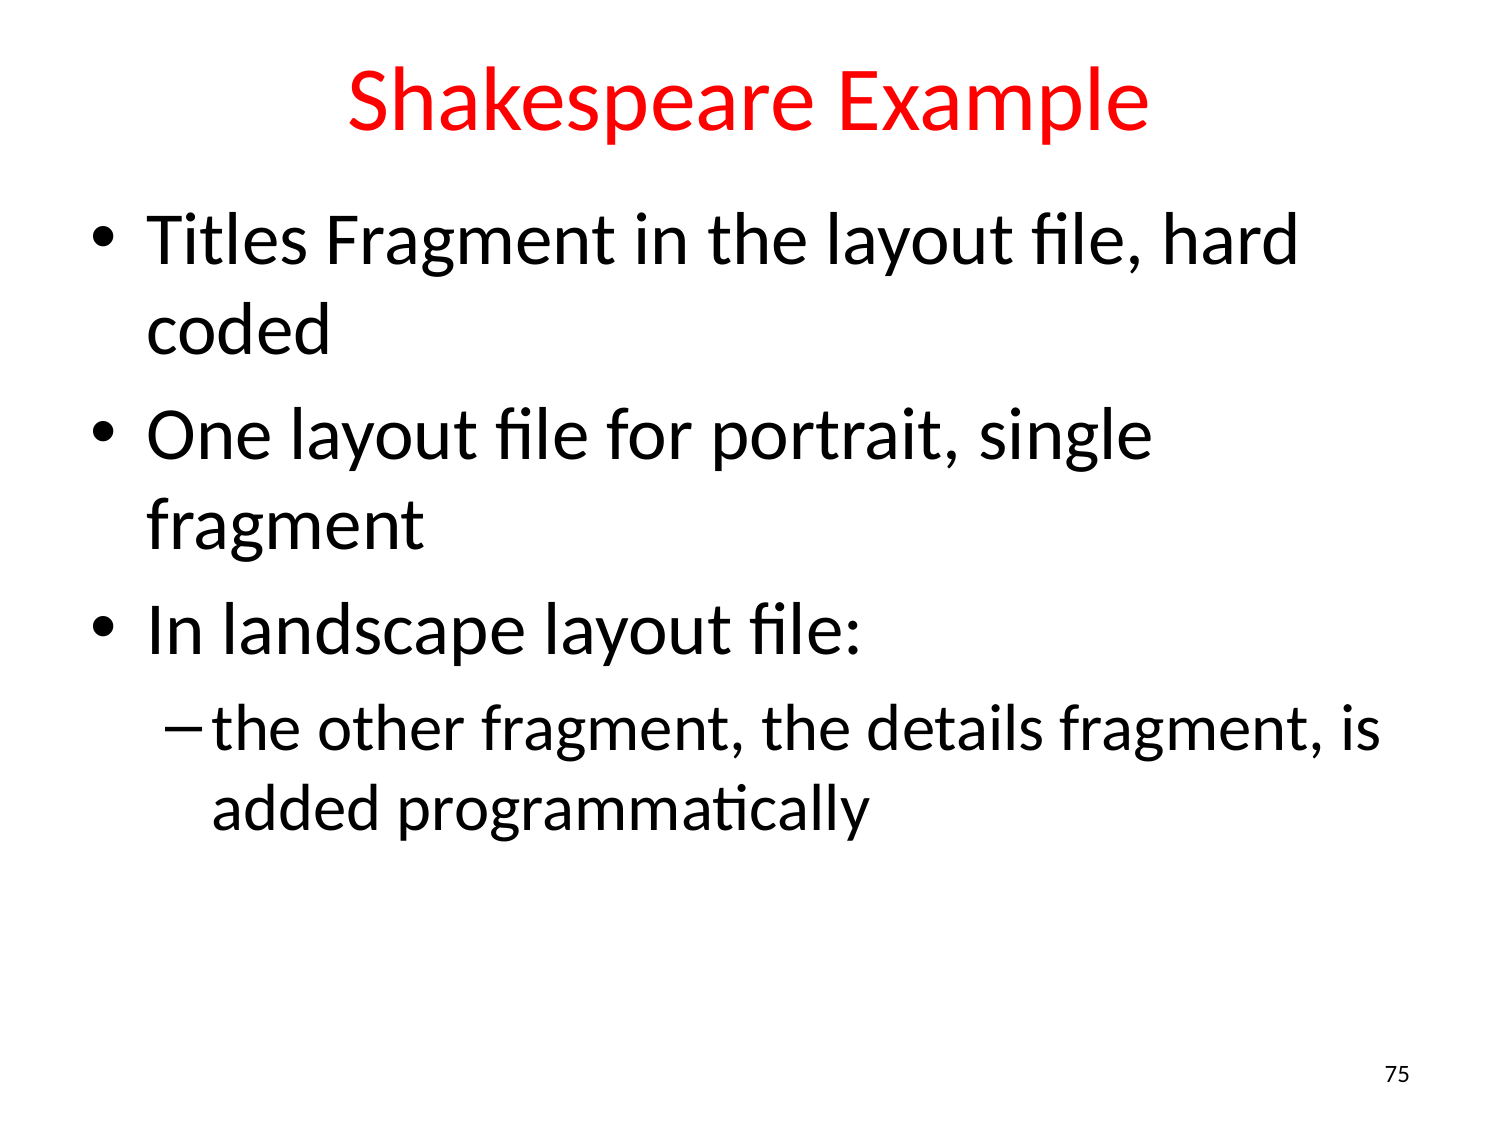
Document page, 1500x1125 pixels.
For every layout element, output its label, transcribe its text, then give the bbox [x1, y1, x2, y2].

title Shakespeare Example [75, 0, 1425, 182]
list Titles Fragment in the layout file, hard coded One layout file for portrait, single fragment In landscape layout file: the other fragment, the details fragment, is added programmatically [75, 182, 1425, 1038]
slide_number 75 [1074, 1042, 1425, 1103]
